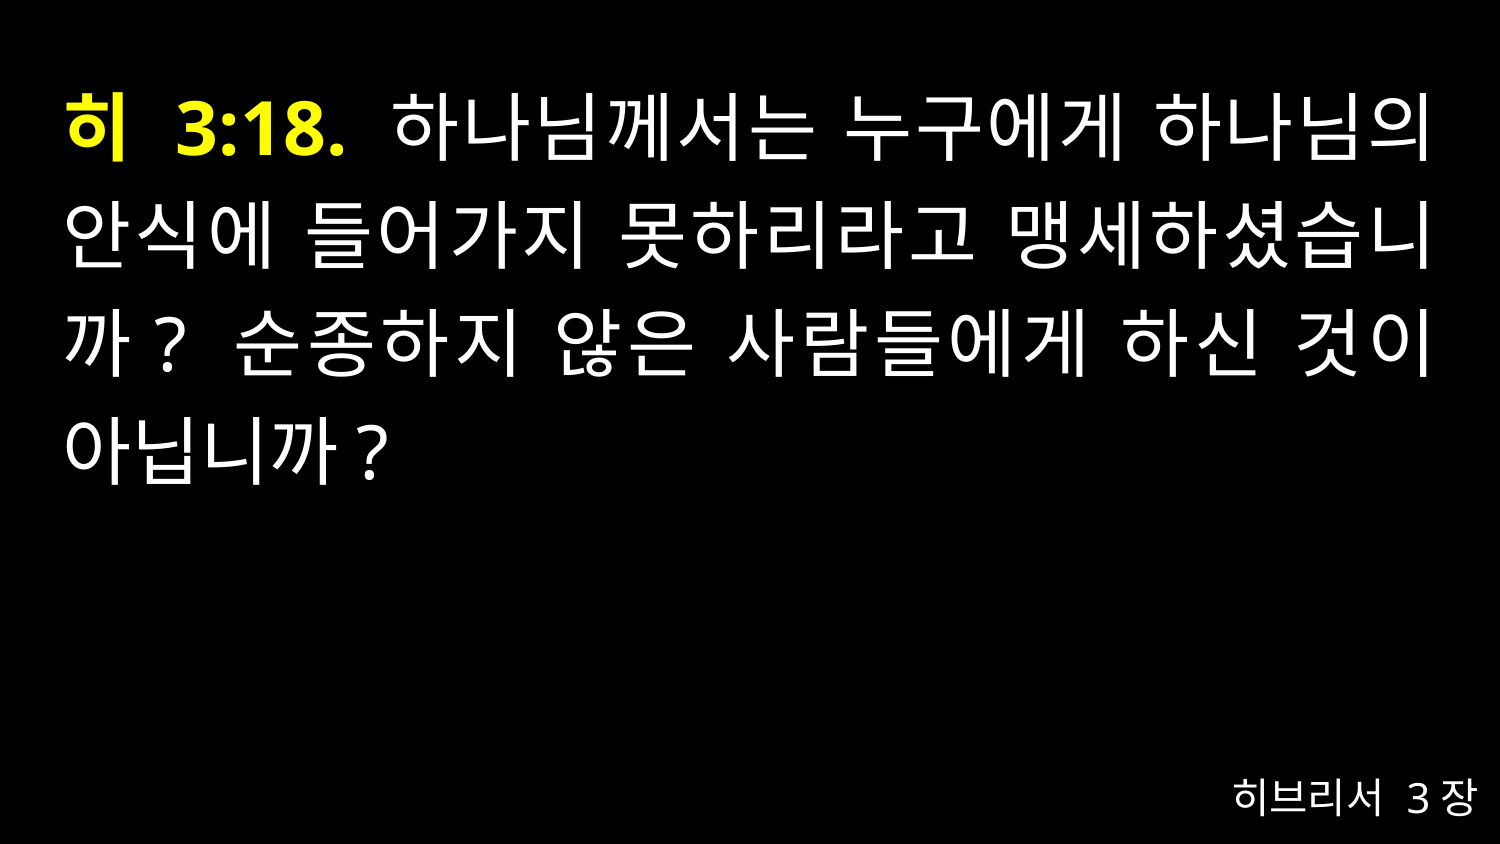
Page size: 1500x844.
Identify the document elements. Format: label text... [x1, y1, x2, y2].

title 히 3:18. 하나님께서는 누구에게 하나님의 안식에 들어가지 못하리라고 맹세하셨습니까? 순종하지 않은 사람들에게 하신 것이 아닙니까? [0, 0, 1500, 844]
subtitle 히브리서 3장 [916, 770, 1500, 844]
